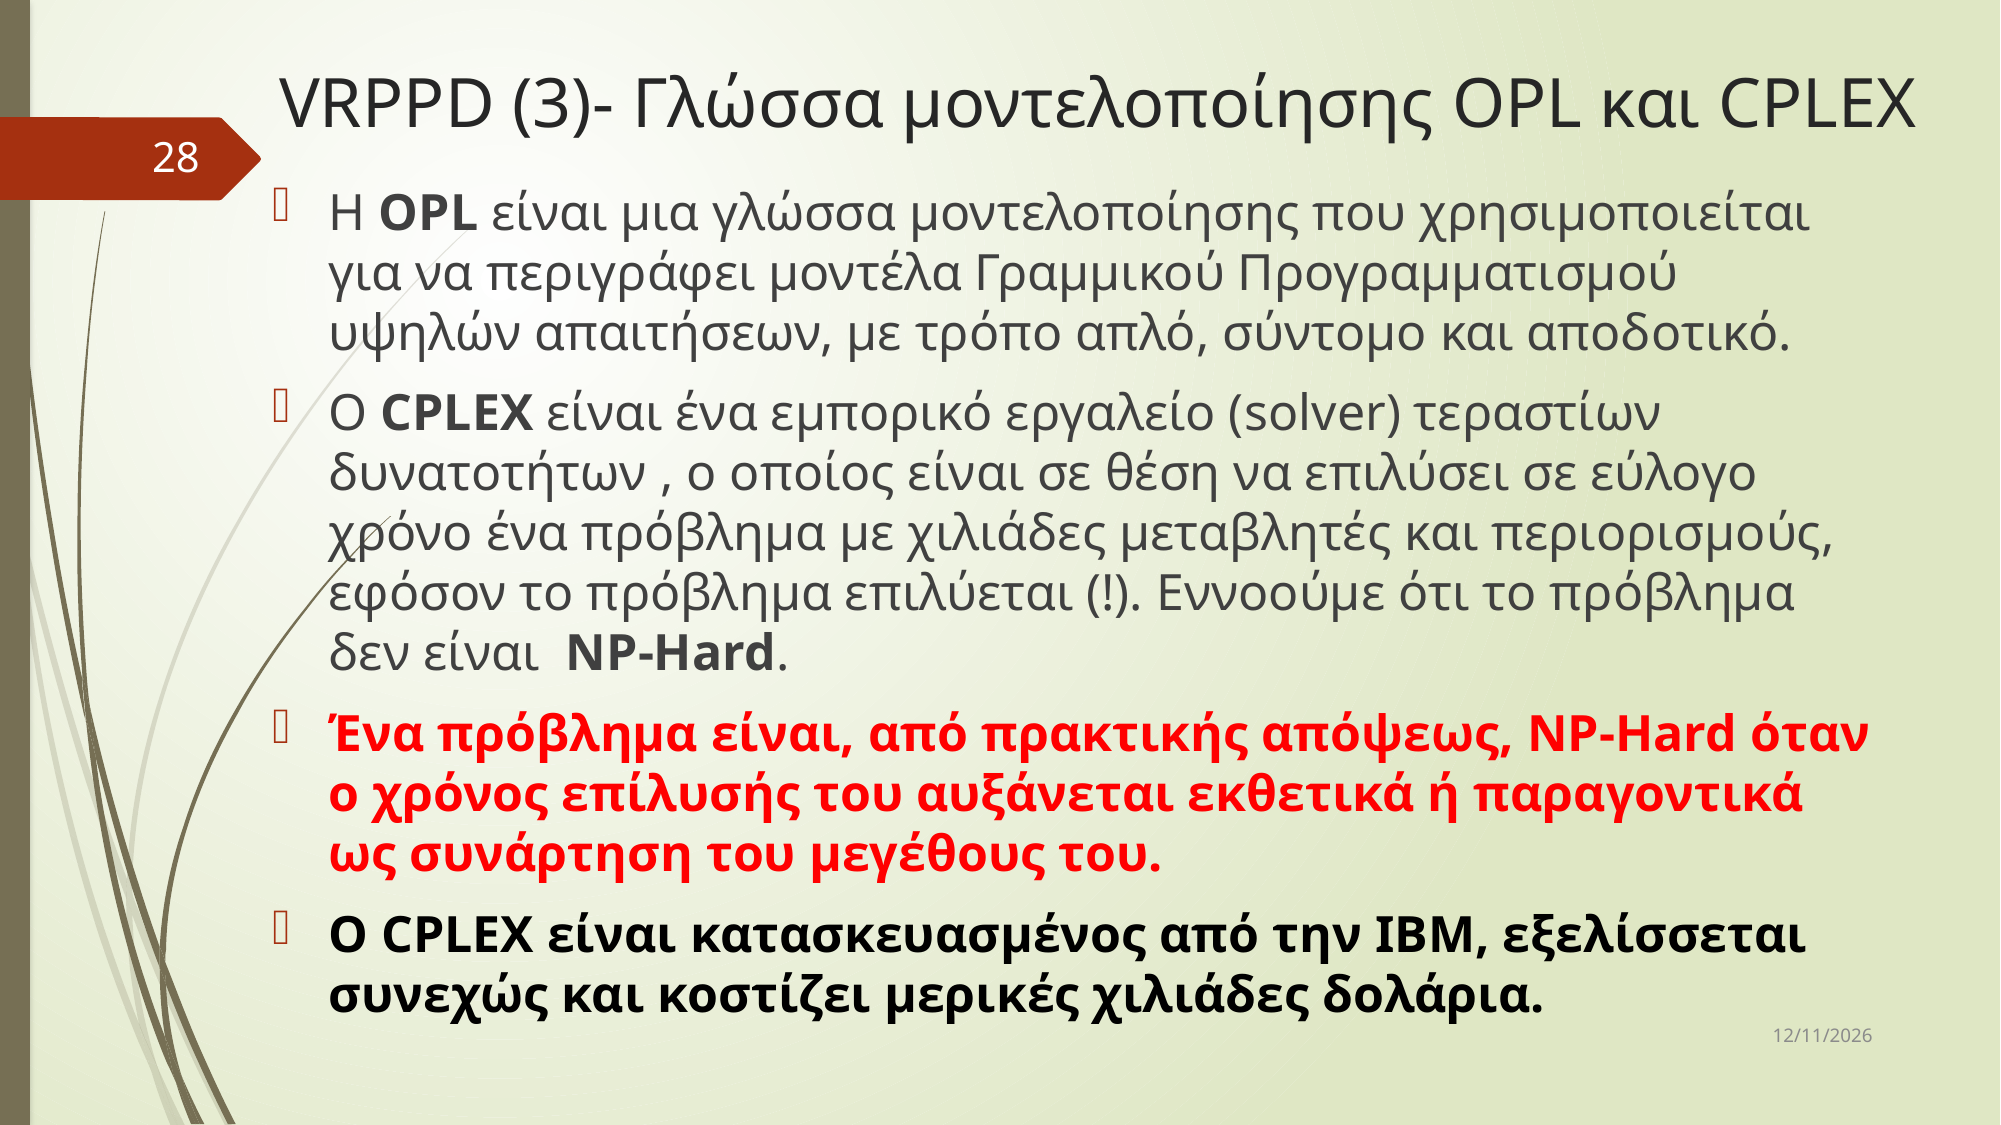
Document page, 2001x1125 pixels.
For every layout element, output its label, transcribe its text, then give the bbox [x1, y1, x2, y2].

slide_number 28 [87, 129, 216, 190]
list Η OPL είναι μια γλώσσα μοντελοποίησης που χρησιμοποιείται για να περιγράφει μοντέλα Γραμμικού Προγραμματισμού υψηλών απαιτήσεων, με τρόπο απλό, σύντομο και αποδοτικό. Ο CPLEX είναι ένα εμπορικό εργαλείο (solver) τεραστίων δυνατοτήτων , ο οποίος είναι σε θέση να επιλύσει σε εύλογο χρόνο ένα πρόβλημα με χιλιάδες μεταβλητές και περιορισμούς, εφόσον το πρόβλημα επιλύεται (!). Εννοούμε ότι το πρόβλημα δεν είναι NP-Hard. Ένα πρόβλημα είναι, από πρακτικής απόψεως, NP-Hard όταν ο χρόνος επίλυσής του αυξάνεται εκθετικά ή παραγοντικά ως συνάρτηση του μεγέθους του. Ο CPLEX είναι κατασκευασμένος από την IBM, εξελίσσεται συνεχώς και κοστίζει μερικές χιλιάδες δολάρια. [257, 172, 1888, 1055]
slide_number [1699, 1005, 1888, 1067]
title VRPPD (3)- Γλώσσα μοντελοποίησης OPL και CPLEX [264, 51, 1946, 171]
